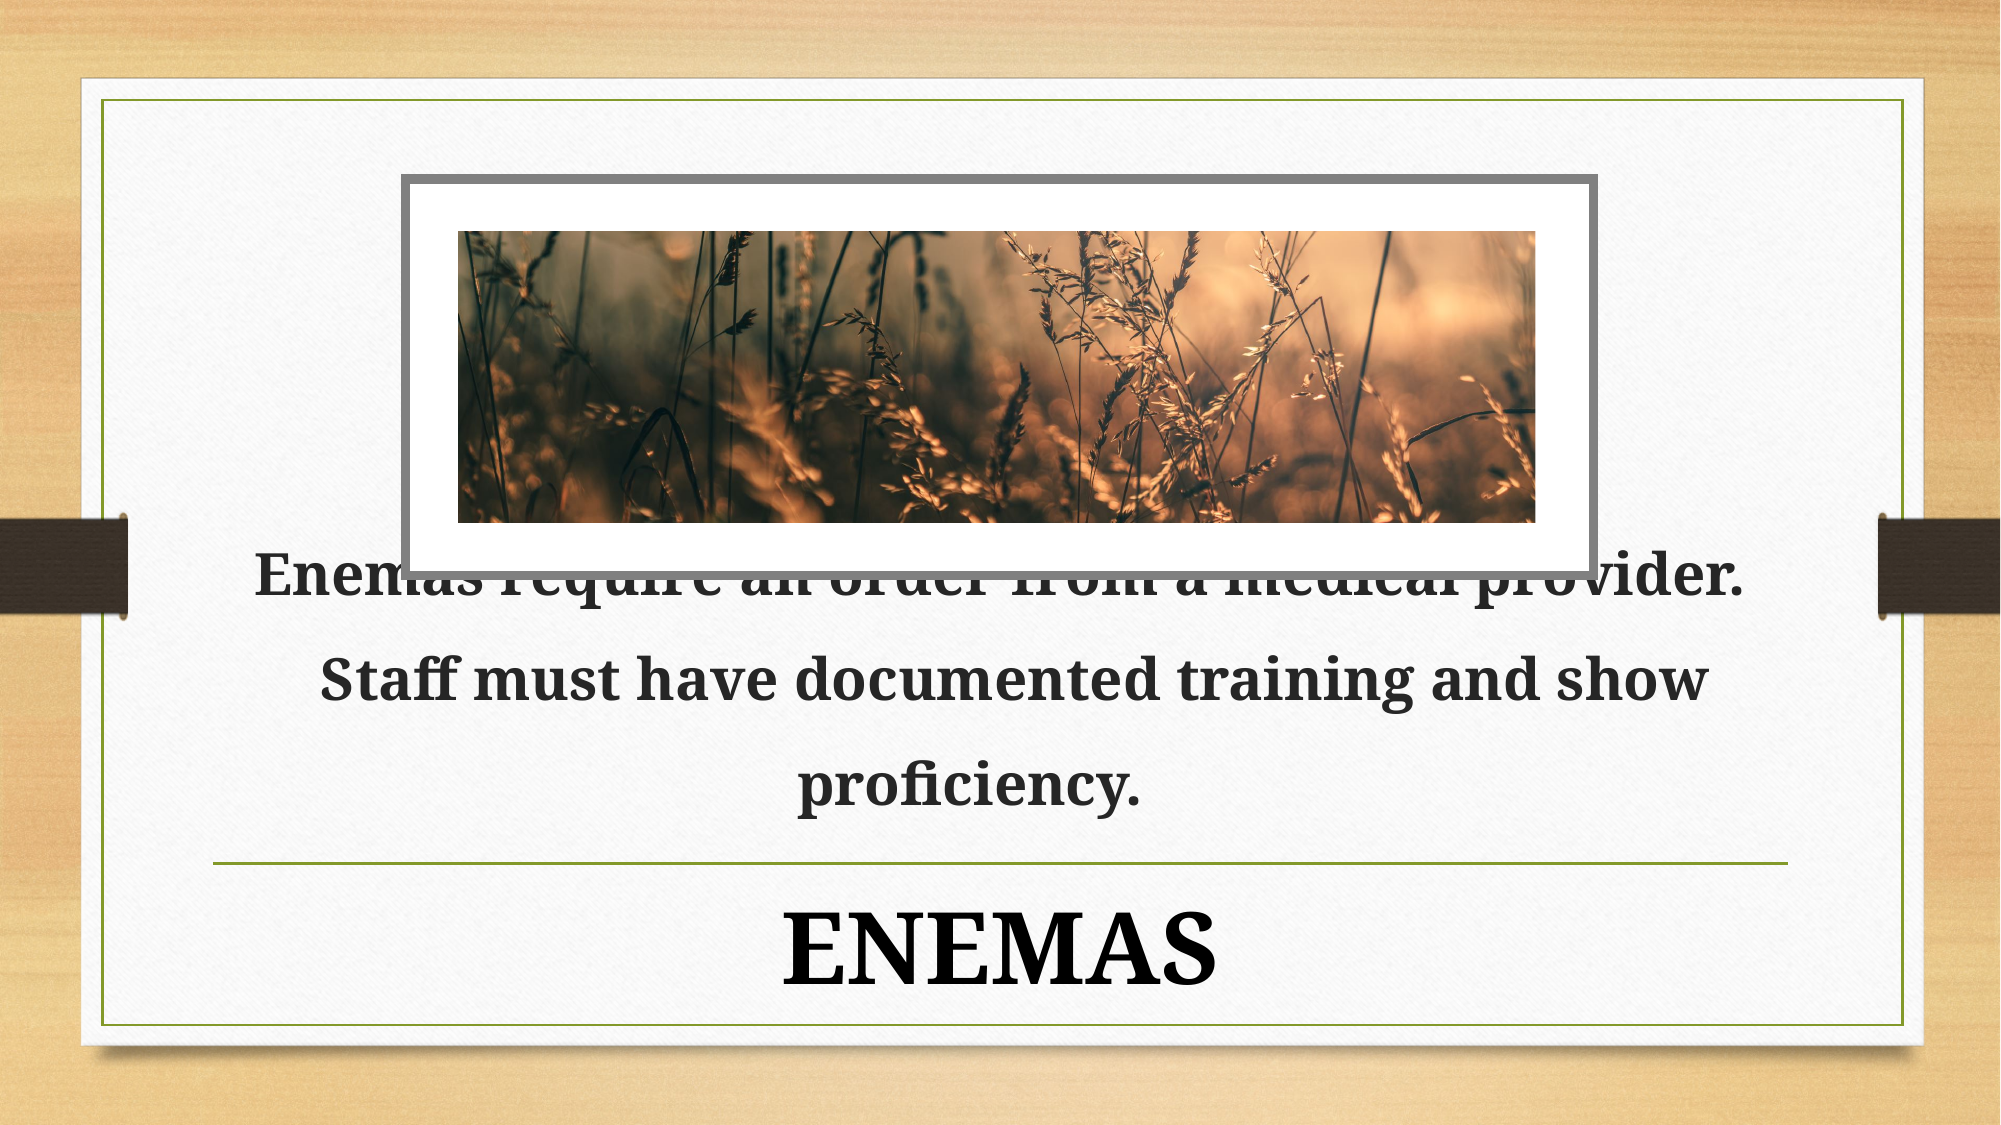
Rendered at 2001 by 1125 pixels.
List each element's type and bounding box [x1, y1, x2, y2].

picture [457, 231, 1536, 524]
text_box [0, 0, 2000, 1125]
